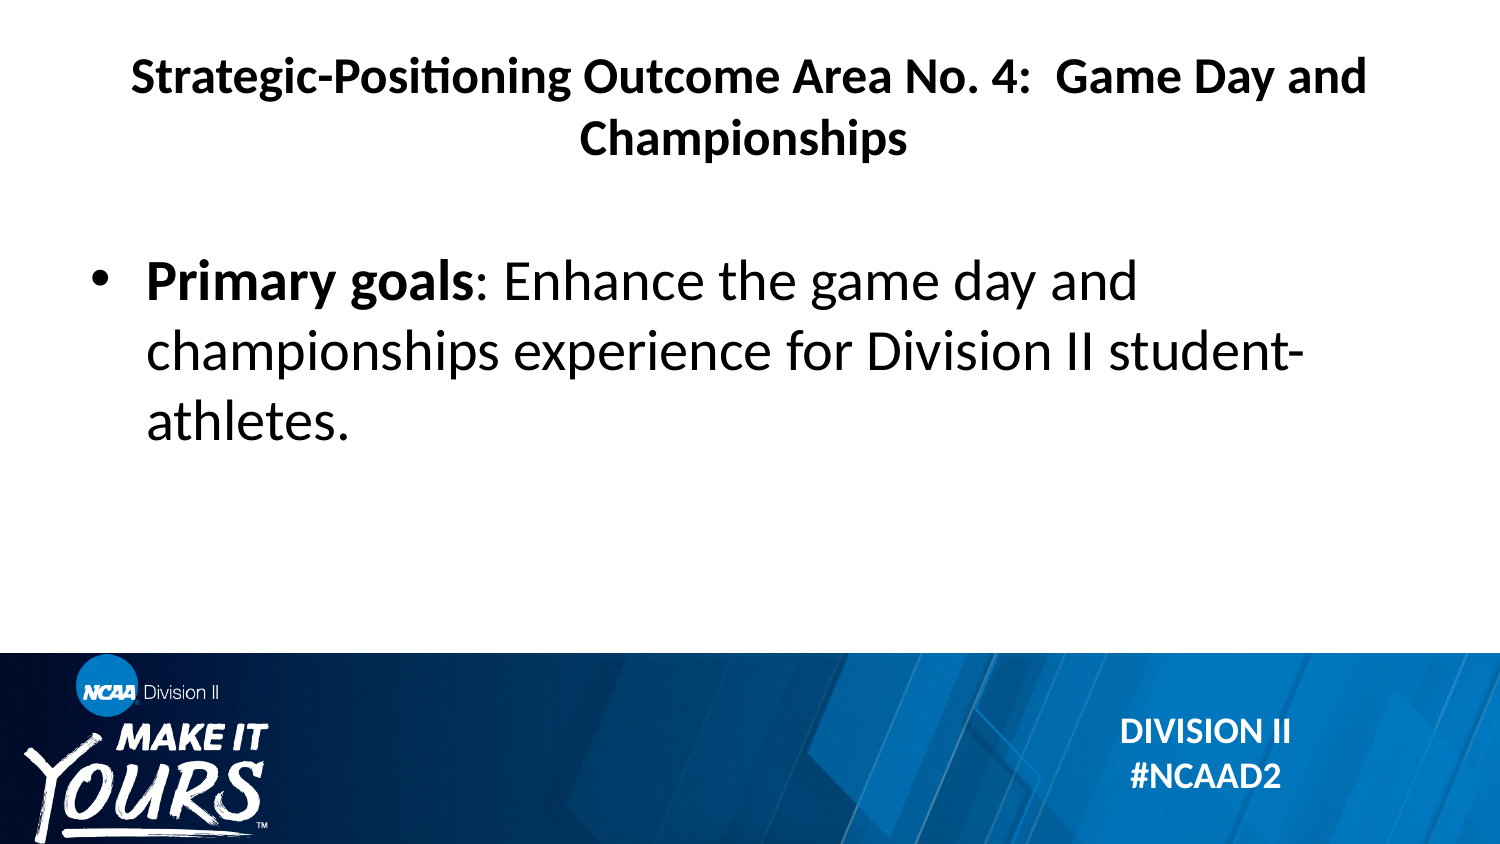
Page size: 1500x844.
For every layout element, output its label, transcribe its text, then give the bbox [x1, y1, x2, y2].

picture [0, 653, 1500, 844]
title Strategic-Positioning Outcome Area No. 4: Game Day and Championships [75, 33, 1425, 175]
list Primary goals: Enhance the game day and championships experience for Division II student-athletes. [75, 234, 1425, 654]
